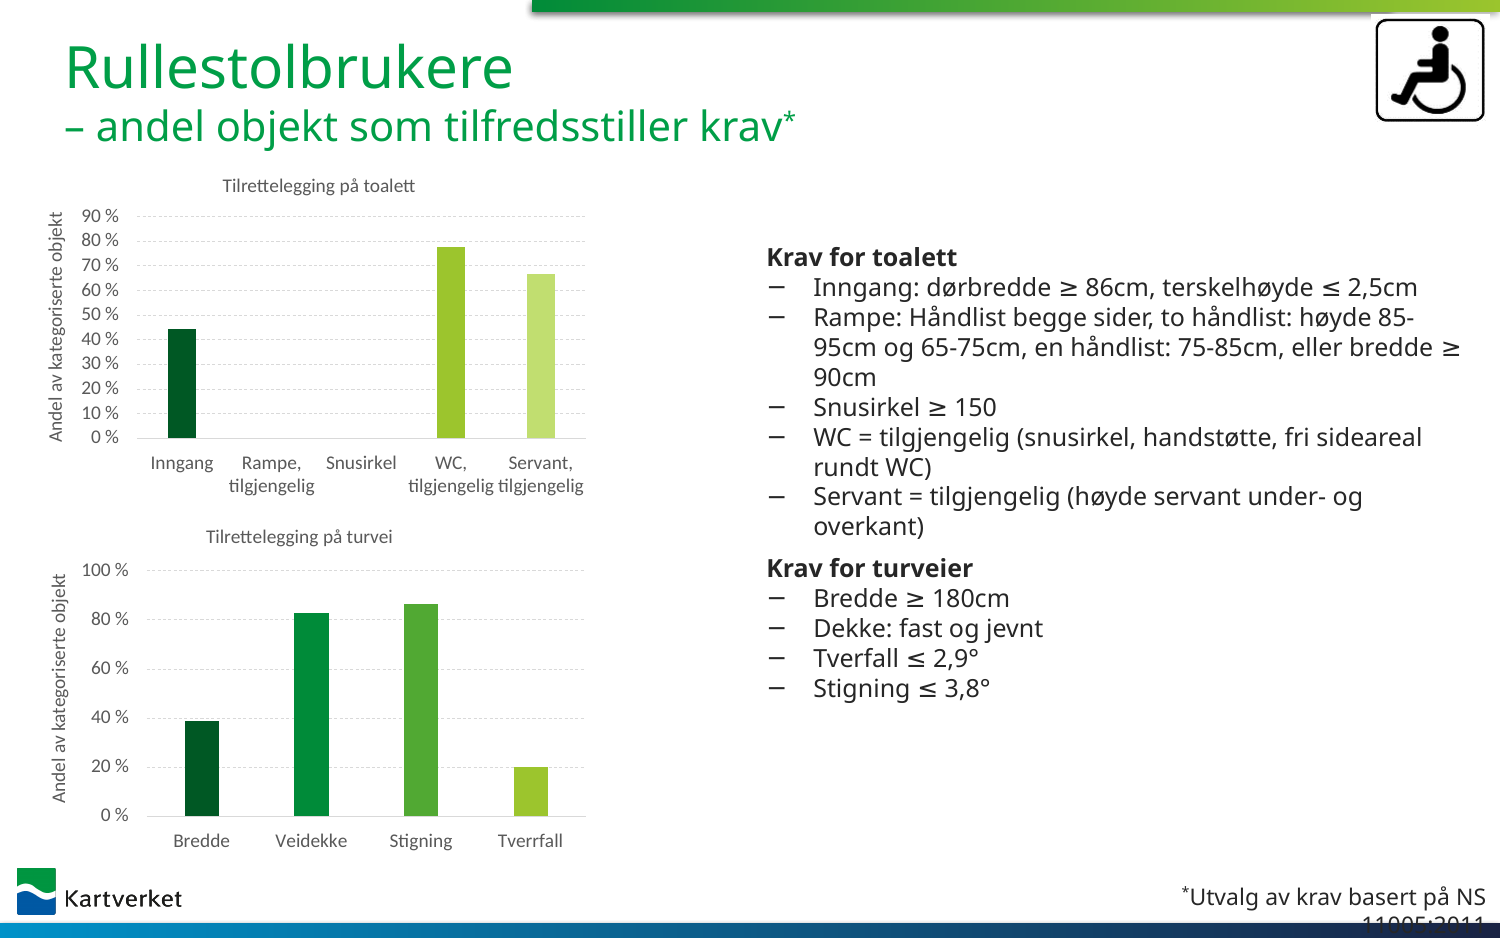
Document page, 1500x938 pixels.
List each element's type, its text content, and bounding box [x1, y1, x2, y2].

picture [41, 166, 598, 505]
text_box Rullestolbrukere – andel objekt som tilfredsstiller krav* [49, 14, 1431, 158]
text_box Krav for toalett Inngang: dørbredde ≥ 86cm, terskelhøyde ≤ 2,5cm Rampe: Håndlist begge sider, to håndlist: høyde 85-95cm og 65-75cm, en håndlist: 75-85cm, eller bredde ≥ 90cm Snusirkel ≥ 150 WC = tilgjengelig (snusirkel, handstøtte, fri sideareal rundt WC) Servant = tilgjengelig (høyde servant under- og overkant) [751, 234, 1483, 545]
picture [41, 520, 597, 859]
text_box Krav for turveier Bredde ≥ 180cm Dekke: fast og jevnt Tverfall ≤ 2,9° Stigning ≤ 3,8° [751, 545, 1483, 710]
text_box *Utvalg av krav basert på NS 11005:2011 [1068, 873, 1500, 938]
picture [1371, 13, 1491, 127]
